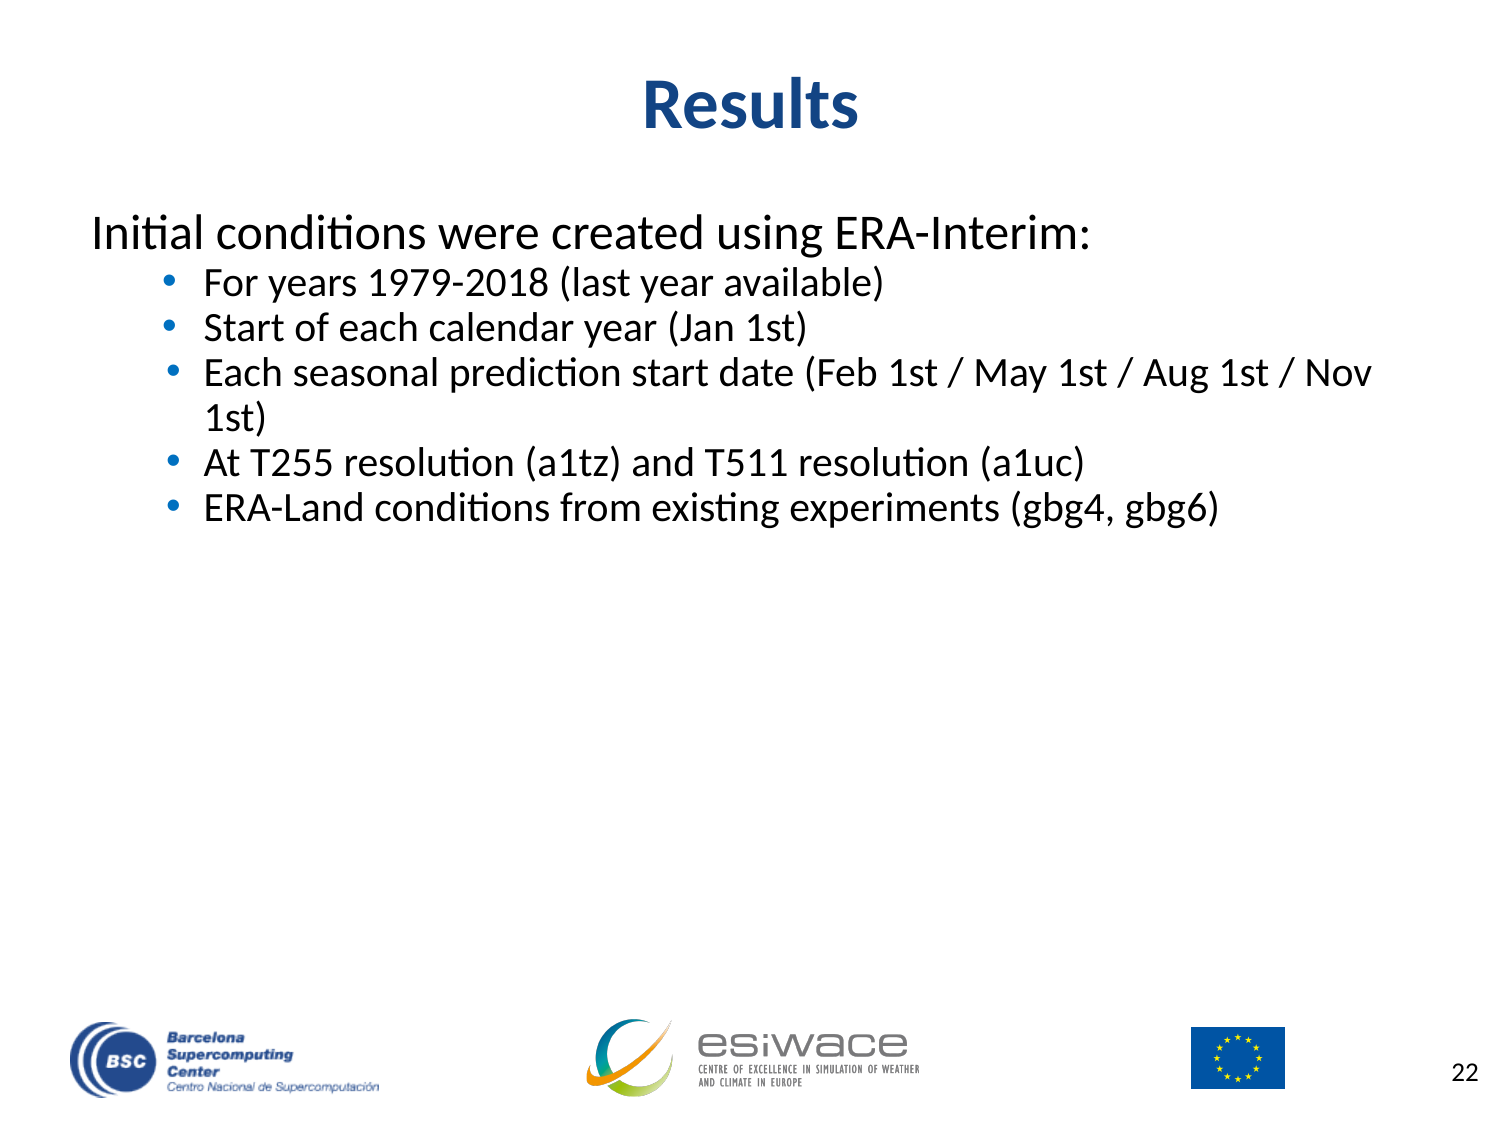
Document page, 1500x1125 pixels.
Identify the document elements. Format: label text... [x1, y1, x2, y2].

picture [70, 1022, 379, 1098]
picture [580, 1017, 920, 1099]
picture [1190, 1027, 1285, 1090]
list Initial conditions were created using ERA-Interim: For years 1979-2018 (last year available) Start of each calendar year (Jan 1st) Each seasonal prediction start date (Feb 1st / May 1st / Aug 1st / Nov 1st) At T255 resolution (a1tz) and T511 resolution (a1uc) ERA-Land conditions from existing experiments (gbg4, gbg6) [76, 199, 1427, 993]
slide_number ‹#› [1403, 1038, 1494, 1125]
title Results [76, 35, 1427, 174]
